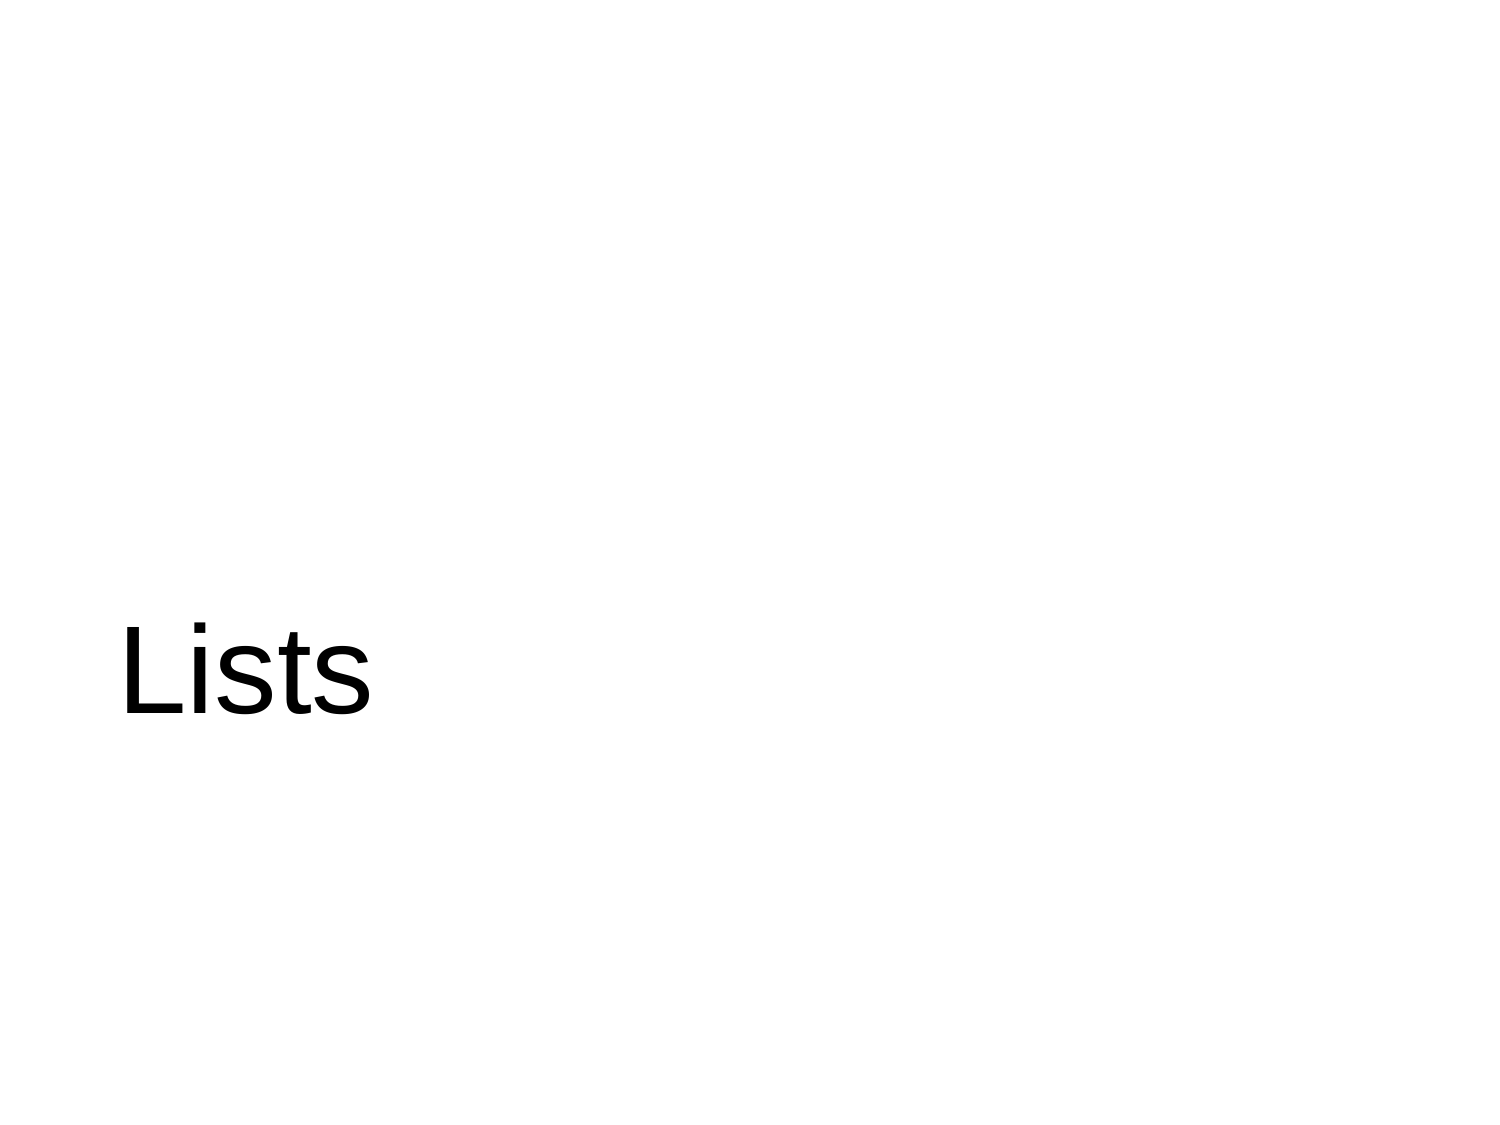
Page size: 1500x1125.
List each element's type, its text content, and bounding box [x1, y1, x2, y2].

title Lists [102, 280, 1397, 749]
